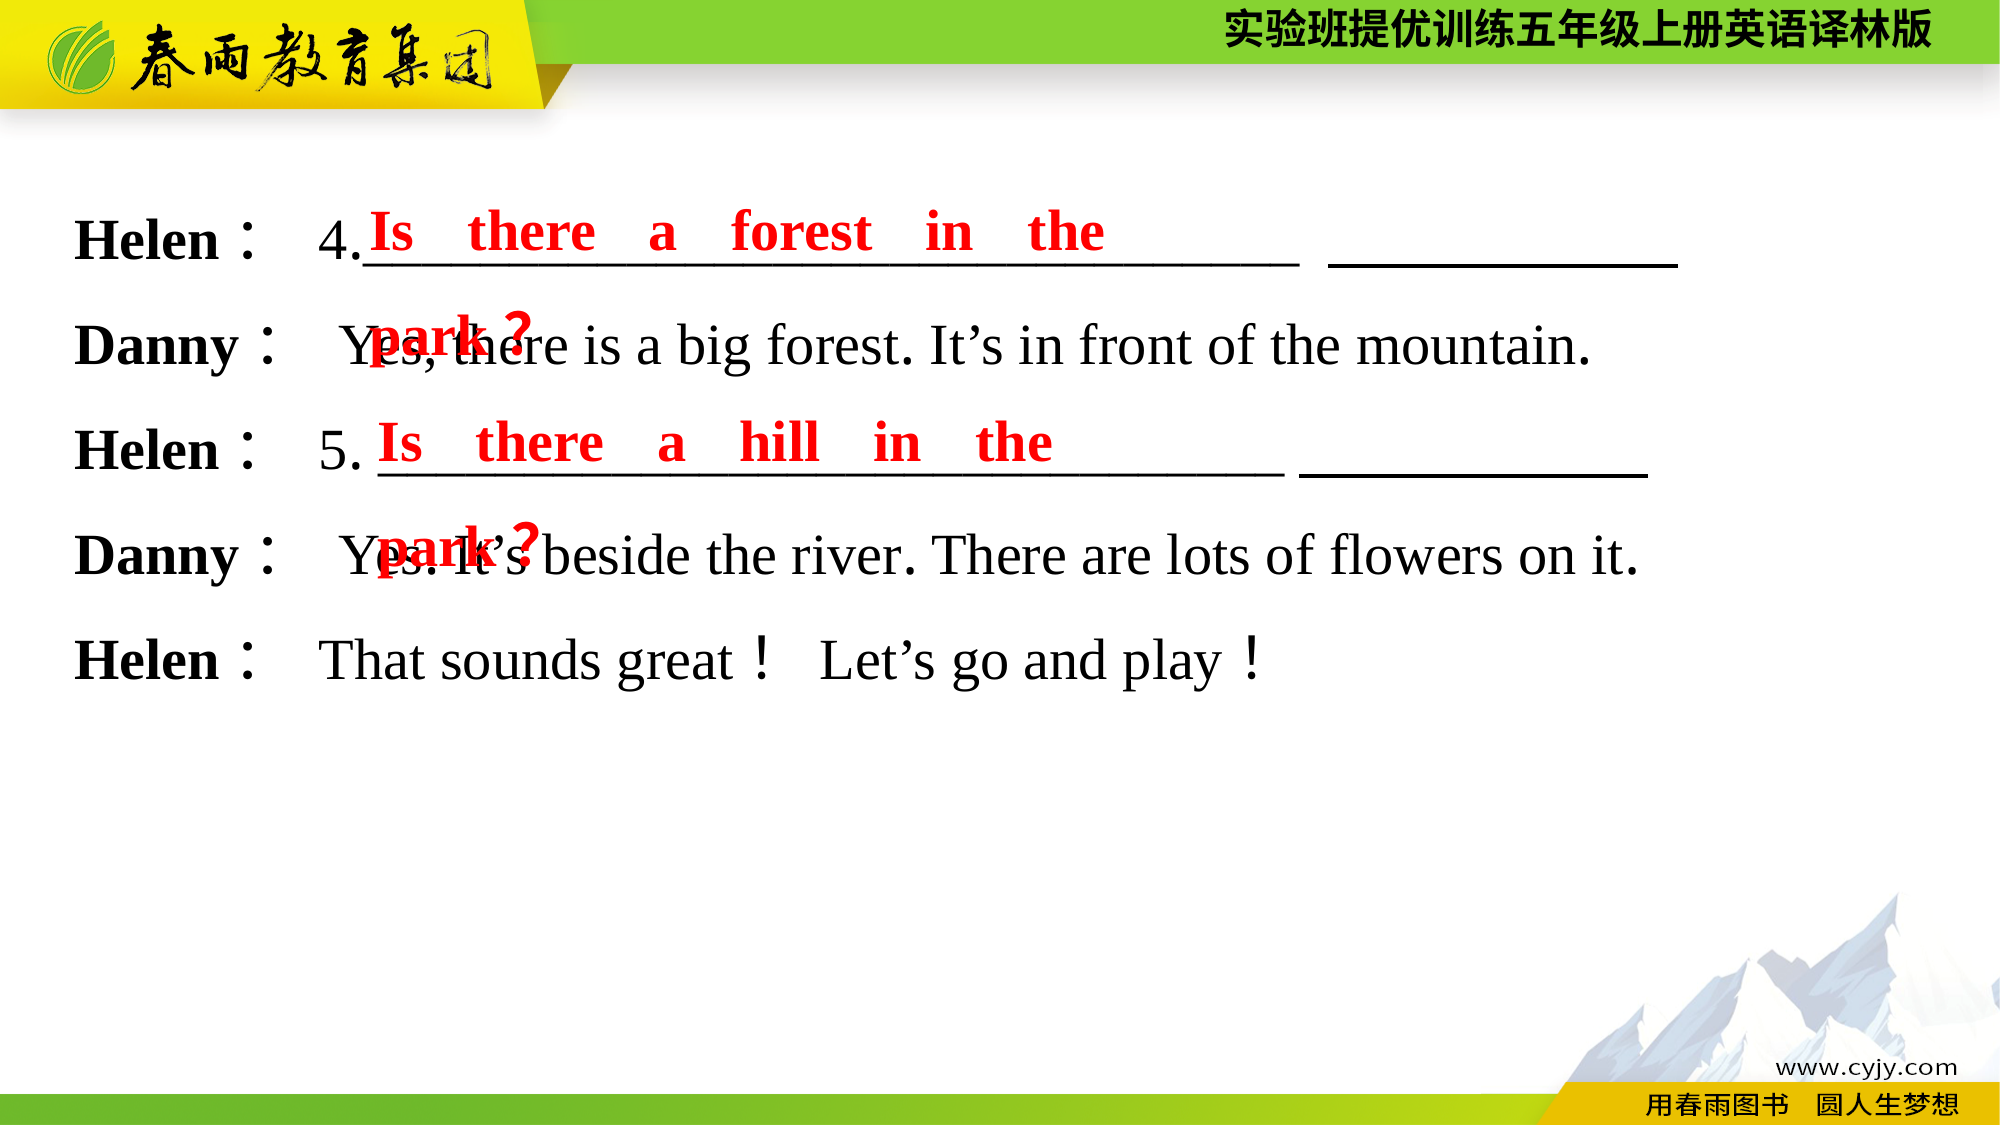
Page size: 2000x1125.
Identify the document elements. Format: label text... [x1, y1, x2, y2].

text_box Is there a hill in the park？ [362, 360, 1069, 481]
text_box Is there a forest in the park？ [354, 150, 1121, 270]
list Helen： 4.________________________________ Danny： Yes, there is a big forest. It’s in front of the mountain. Helen： 5. _______________________________ Danny： Yes. It’s beside the river. There are lots of flowers on it. Helen： That sounds great！Let’s go and play！ [59, 158, 1944, 705]
picture [0, 0, 2000, 1125]
